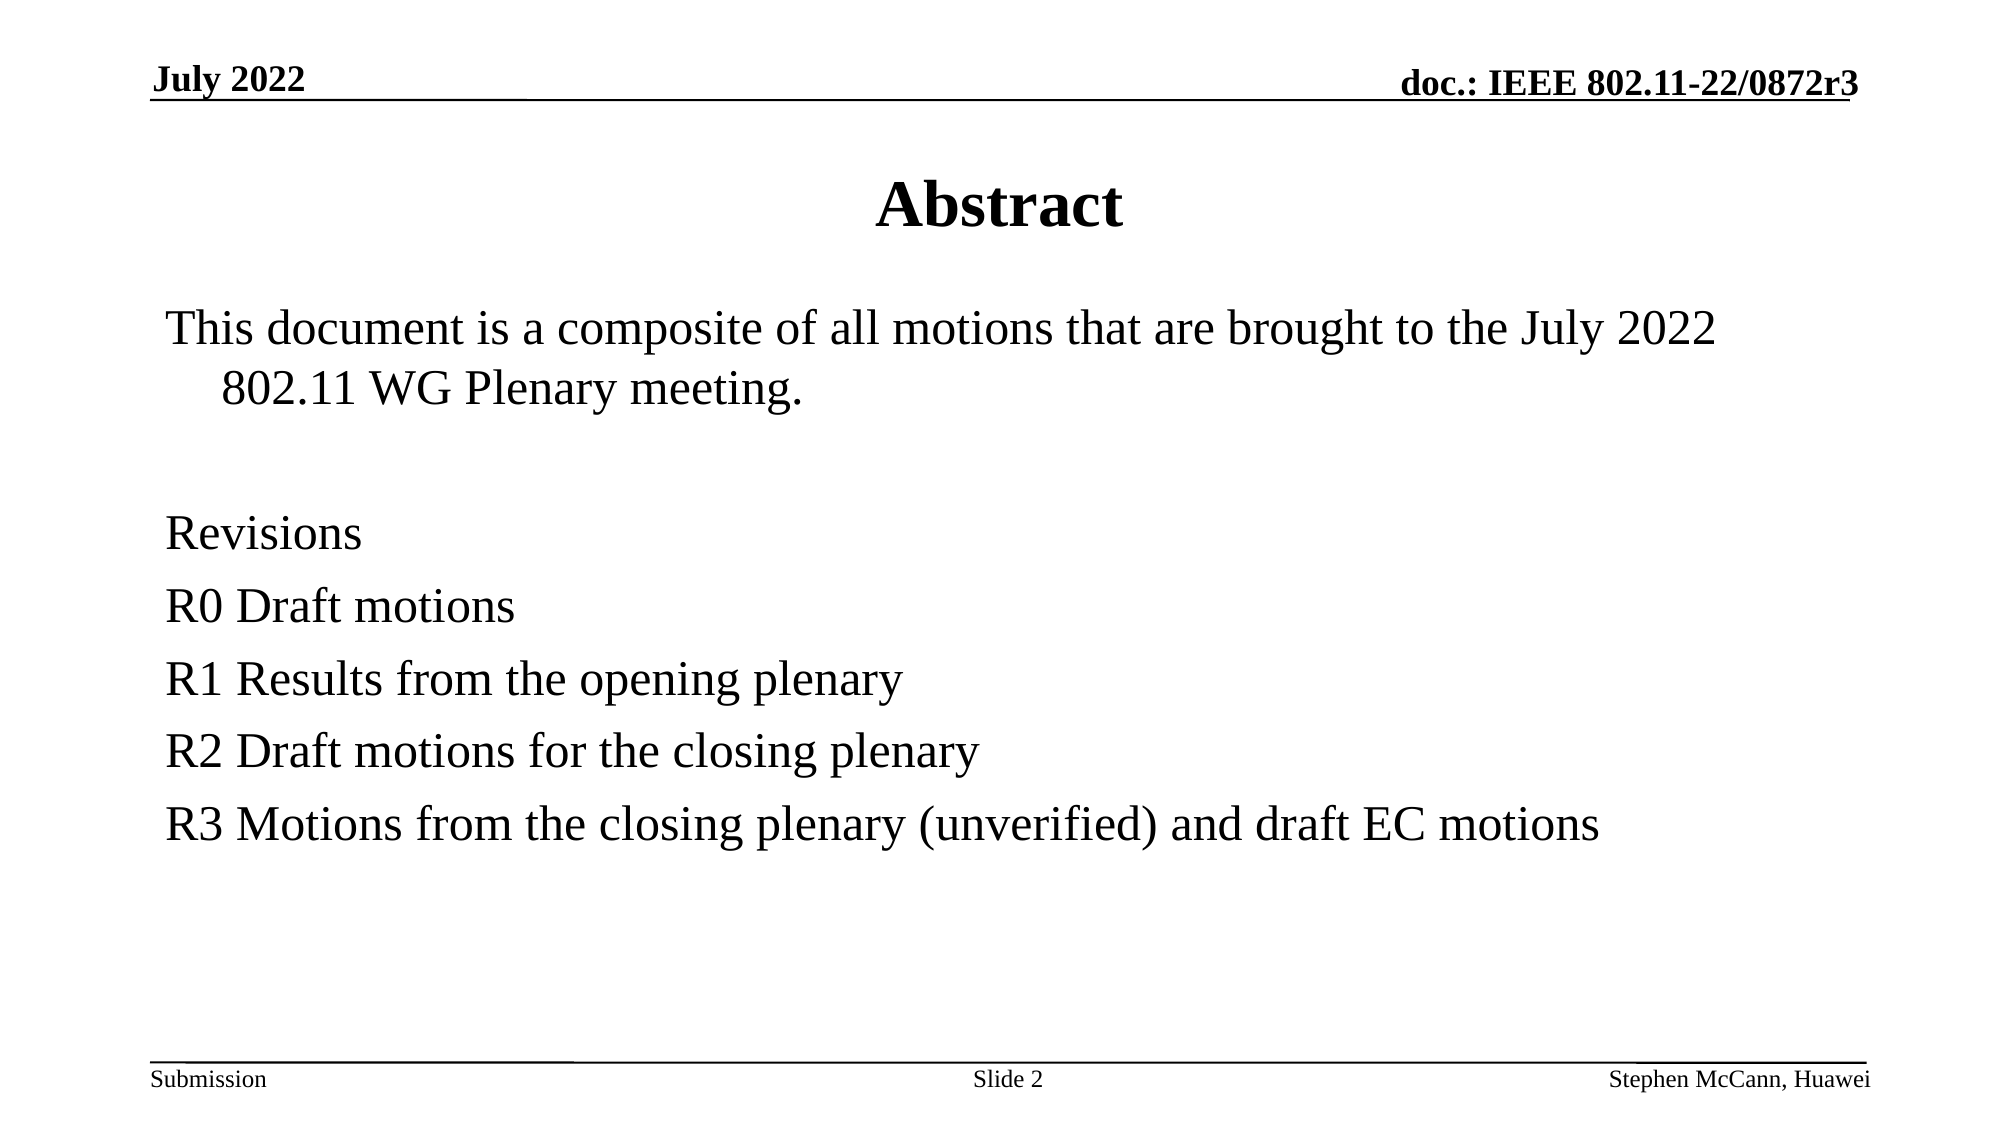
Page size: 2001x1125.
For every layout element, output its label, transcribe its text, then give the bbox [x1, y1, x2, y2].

list This document is a composite of all motions that are brought to the July 2022 802.11 WG Plenary meeting. Revisions R0 Draft motions R1 Results from the opening plenary R2 Draft motions for the closing plenary R3 Motions from the closing plenary (unverified) and draft EC motions [149, 286, 1850, 1000]
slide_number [152, 54, 563, 100]
slide_number Slide 2 [950, 1061, 1067, 1123]
title Abstract [149, 112, 1850, 286]
footer Stephen McCann, Huawei [1174, 1061, 1872, 1093]
